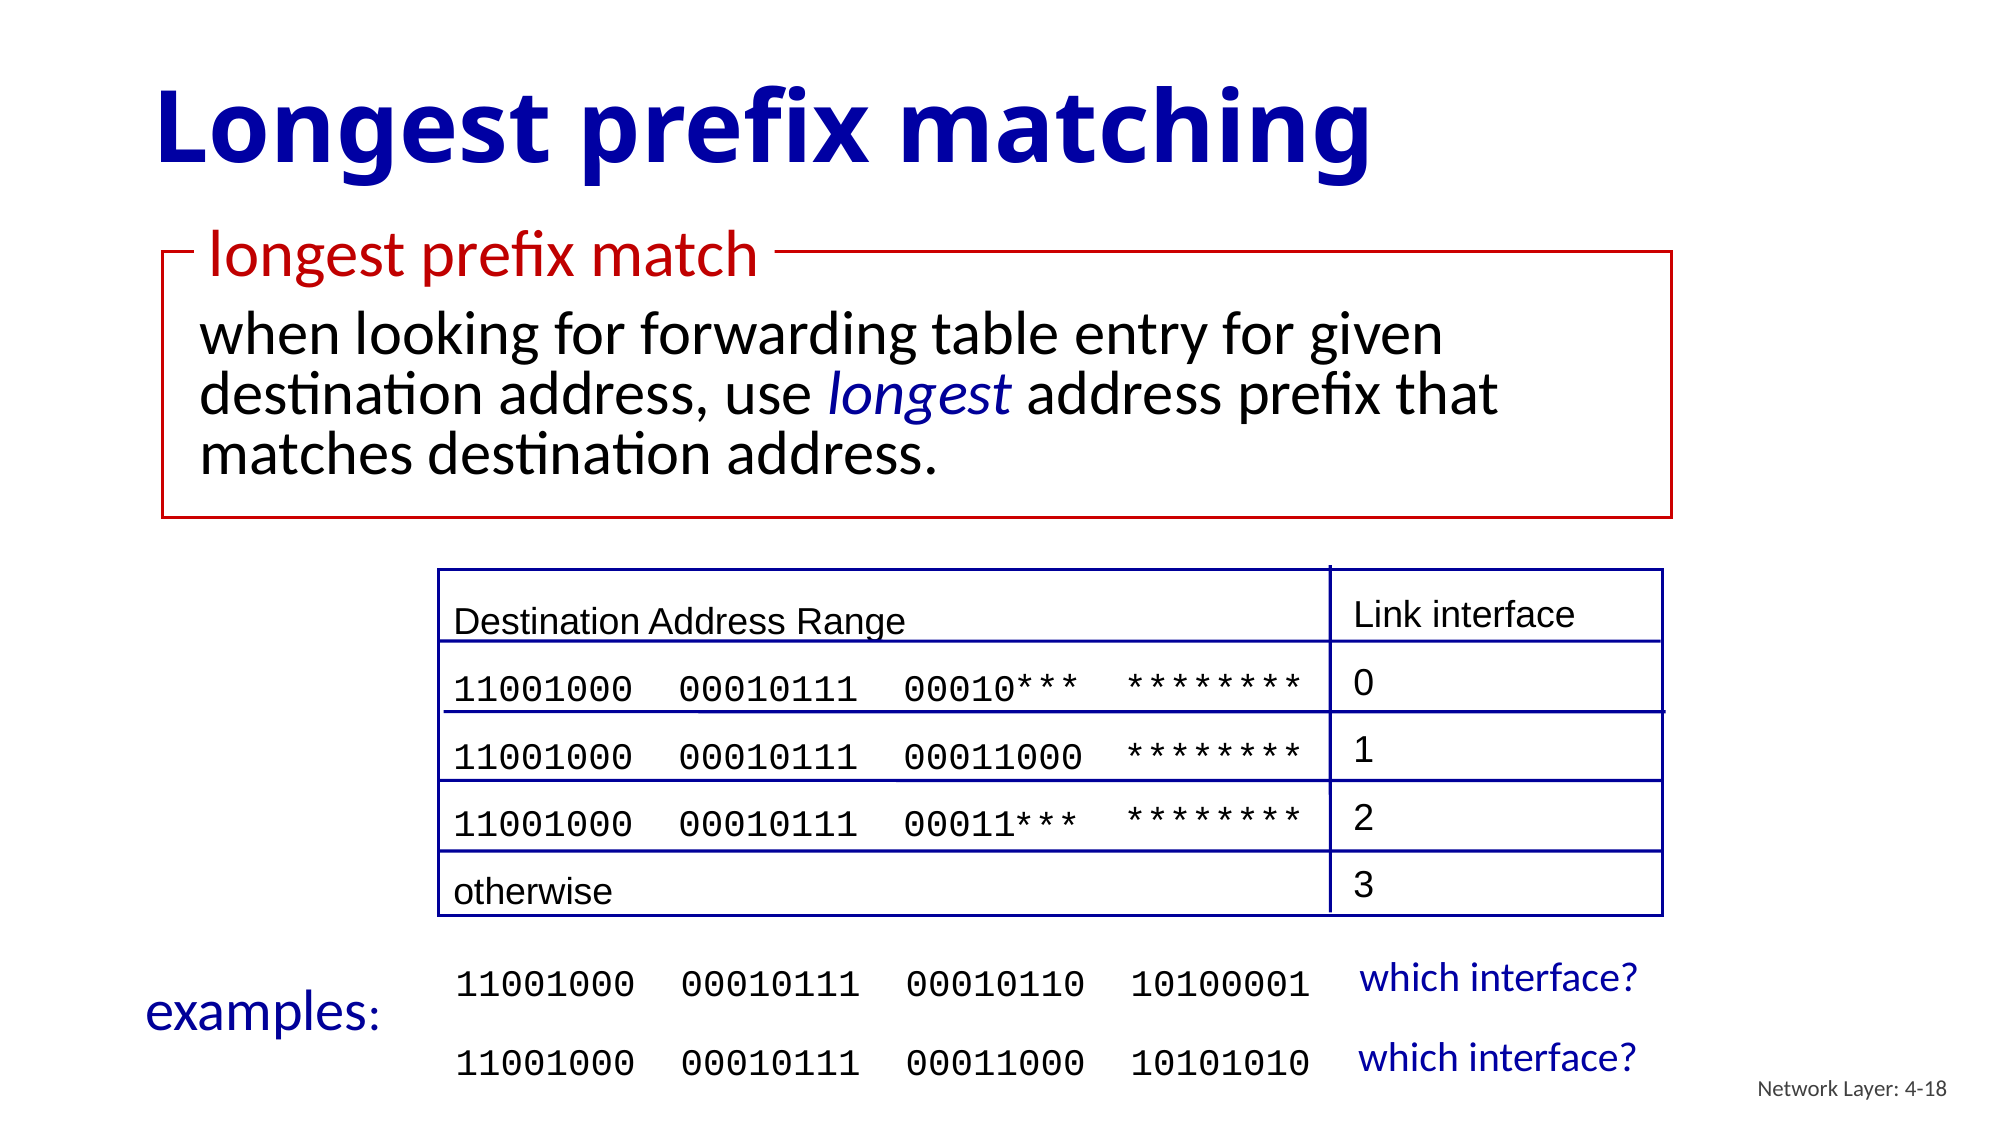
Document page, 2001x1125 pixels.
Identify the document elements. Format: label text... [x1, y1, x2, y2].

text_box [129, 942, 1656, 1092]
text_box [162, 251, 1672, 518]
text_box when looking for forwarding table entry for given destination address, use longest address prefix that matches destination address. [185, 298, 1703, 494]
text_box longest prefix match [194, 202, 775, 298]
slide_number Network Layer: 4-18 [1512, 1056, 1963, 1117]
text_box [438, 560, 1666, 918]
title Longest prefix matching [137, 56, 1863, 204]
